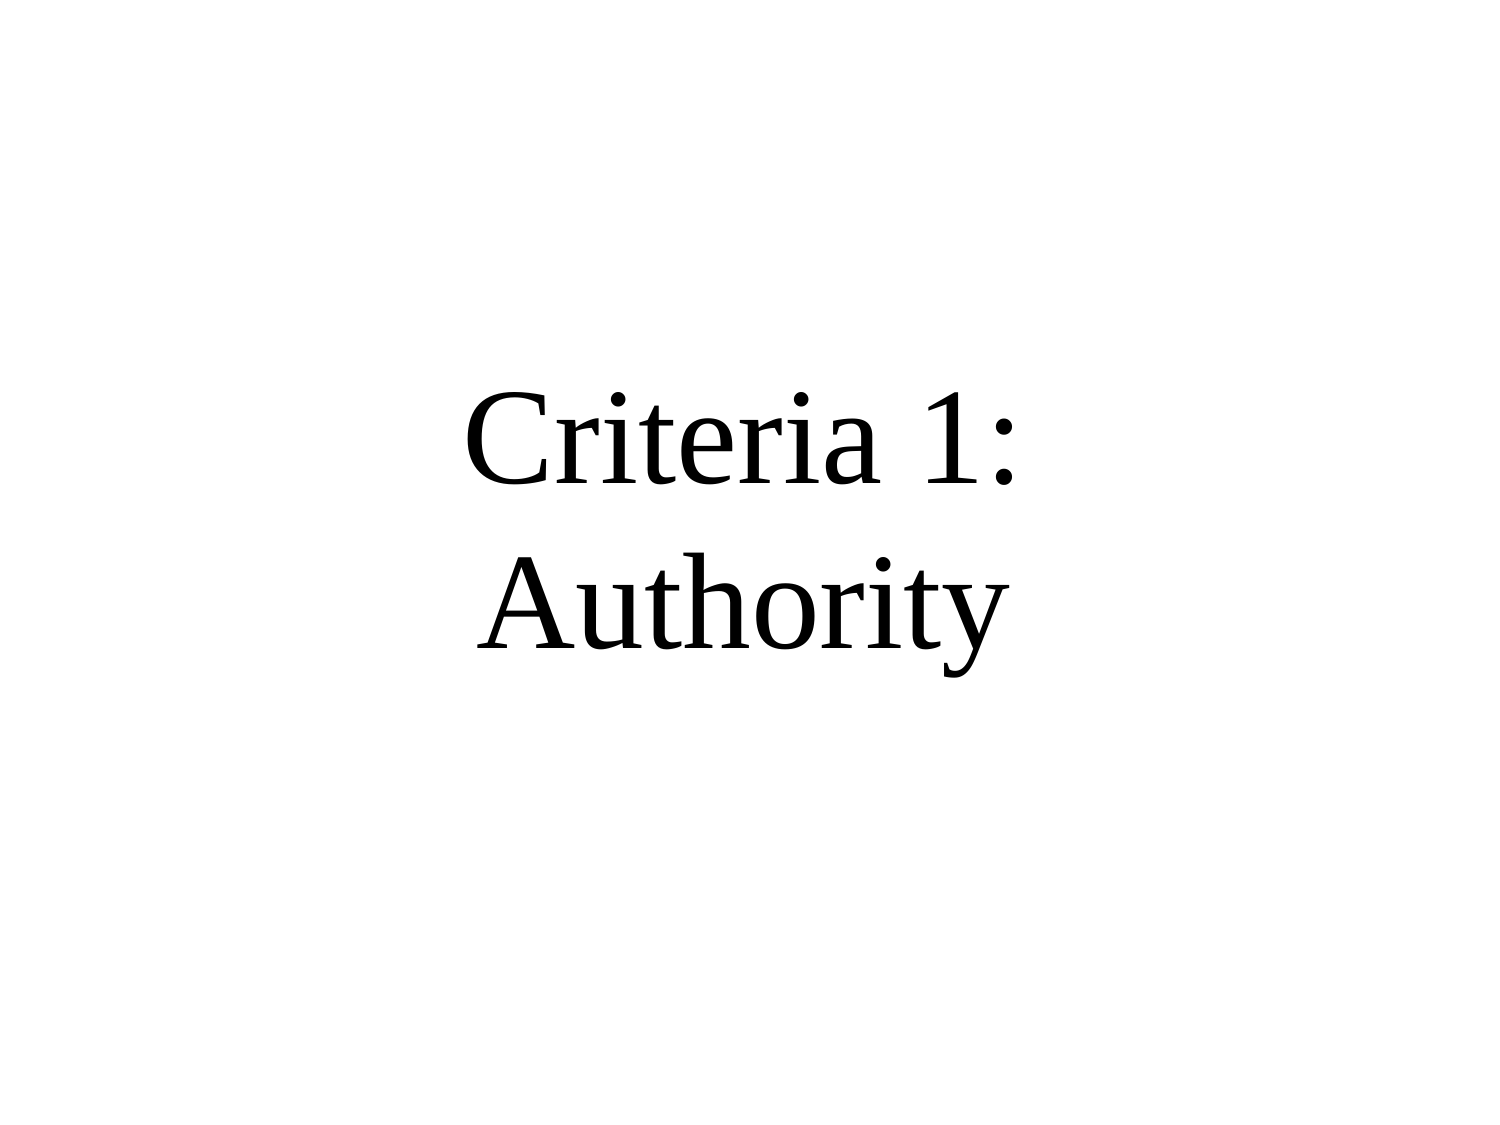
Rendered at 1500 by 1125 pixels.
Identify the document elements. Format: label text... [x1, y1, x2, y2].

text_box Criteria 1: Authority [249, 339, 1238, 684]
